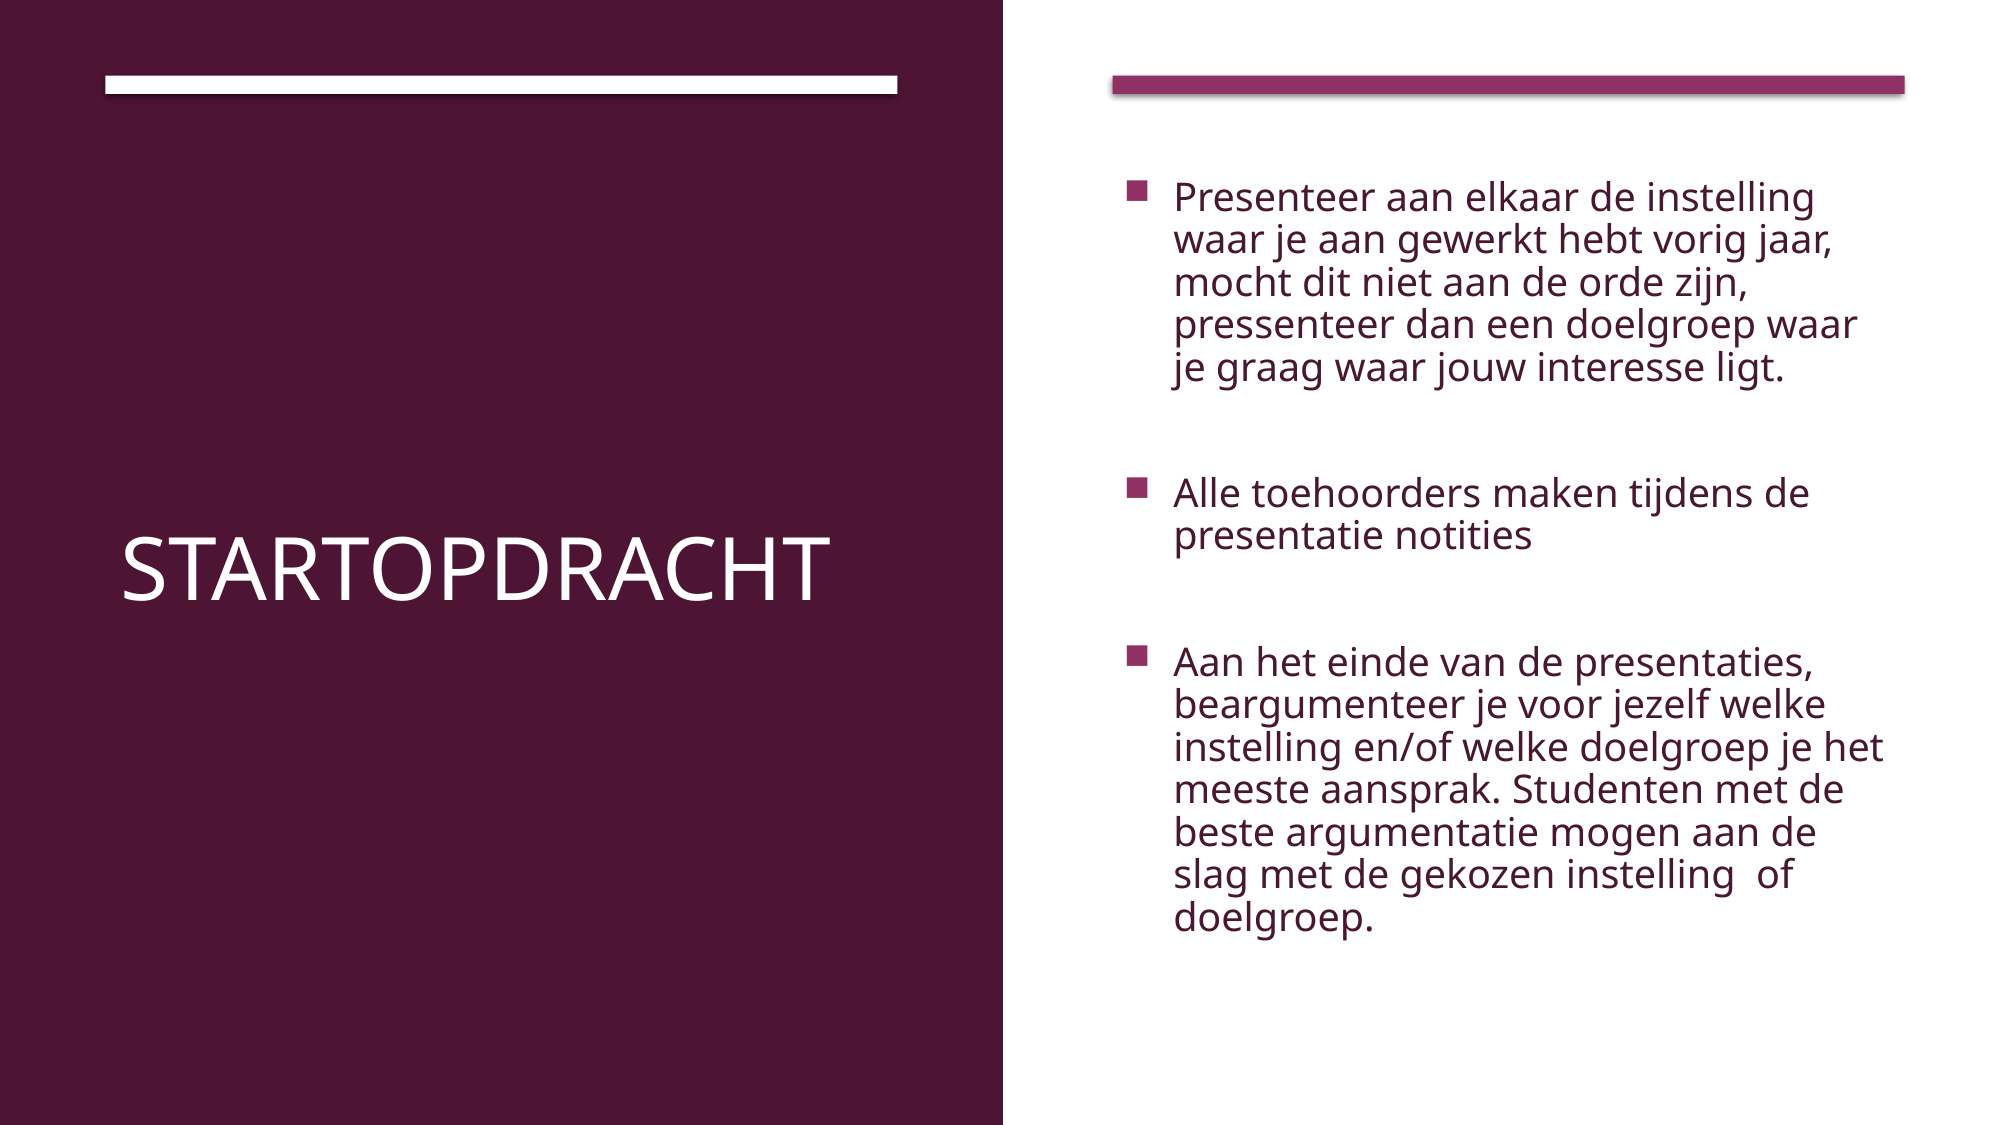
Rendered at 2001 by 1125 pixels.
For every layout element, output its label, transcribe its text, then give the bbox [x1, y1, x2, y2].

text_box [0, 0, 1005, 1125]
text_box [1112, 74, 1906, 95]
text_box [1005, 0, 2000, 1125]
title startopdracht [105, 169, 898, 962]
text_box [104, 74, 898, 95]
list Presenteer aan elkaar de instelling waar je aan gewerkt hebt vorig jaar, mocht dit niet aan de orde zijn, pressenteer dan een doelgroep waar je graag waar jouw interesse ligt. Alle toehoorders maken tijdens de presentatie notities Aan het einde van de presentaties, beargumenteer je voor jezelf welke instelling en/of welke doelgroep je het meeste aansprak. Studenten met de beste argumentatie mogen aan de slag met de gekozen instelling of doelgroep. [1108, 169, 1905, 962]
